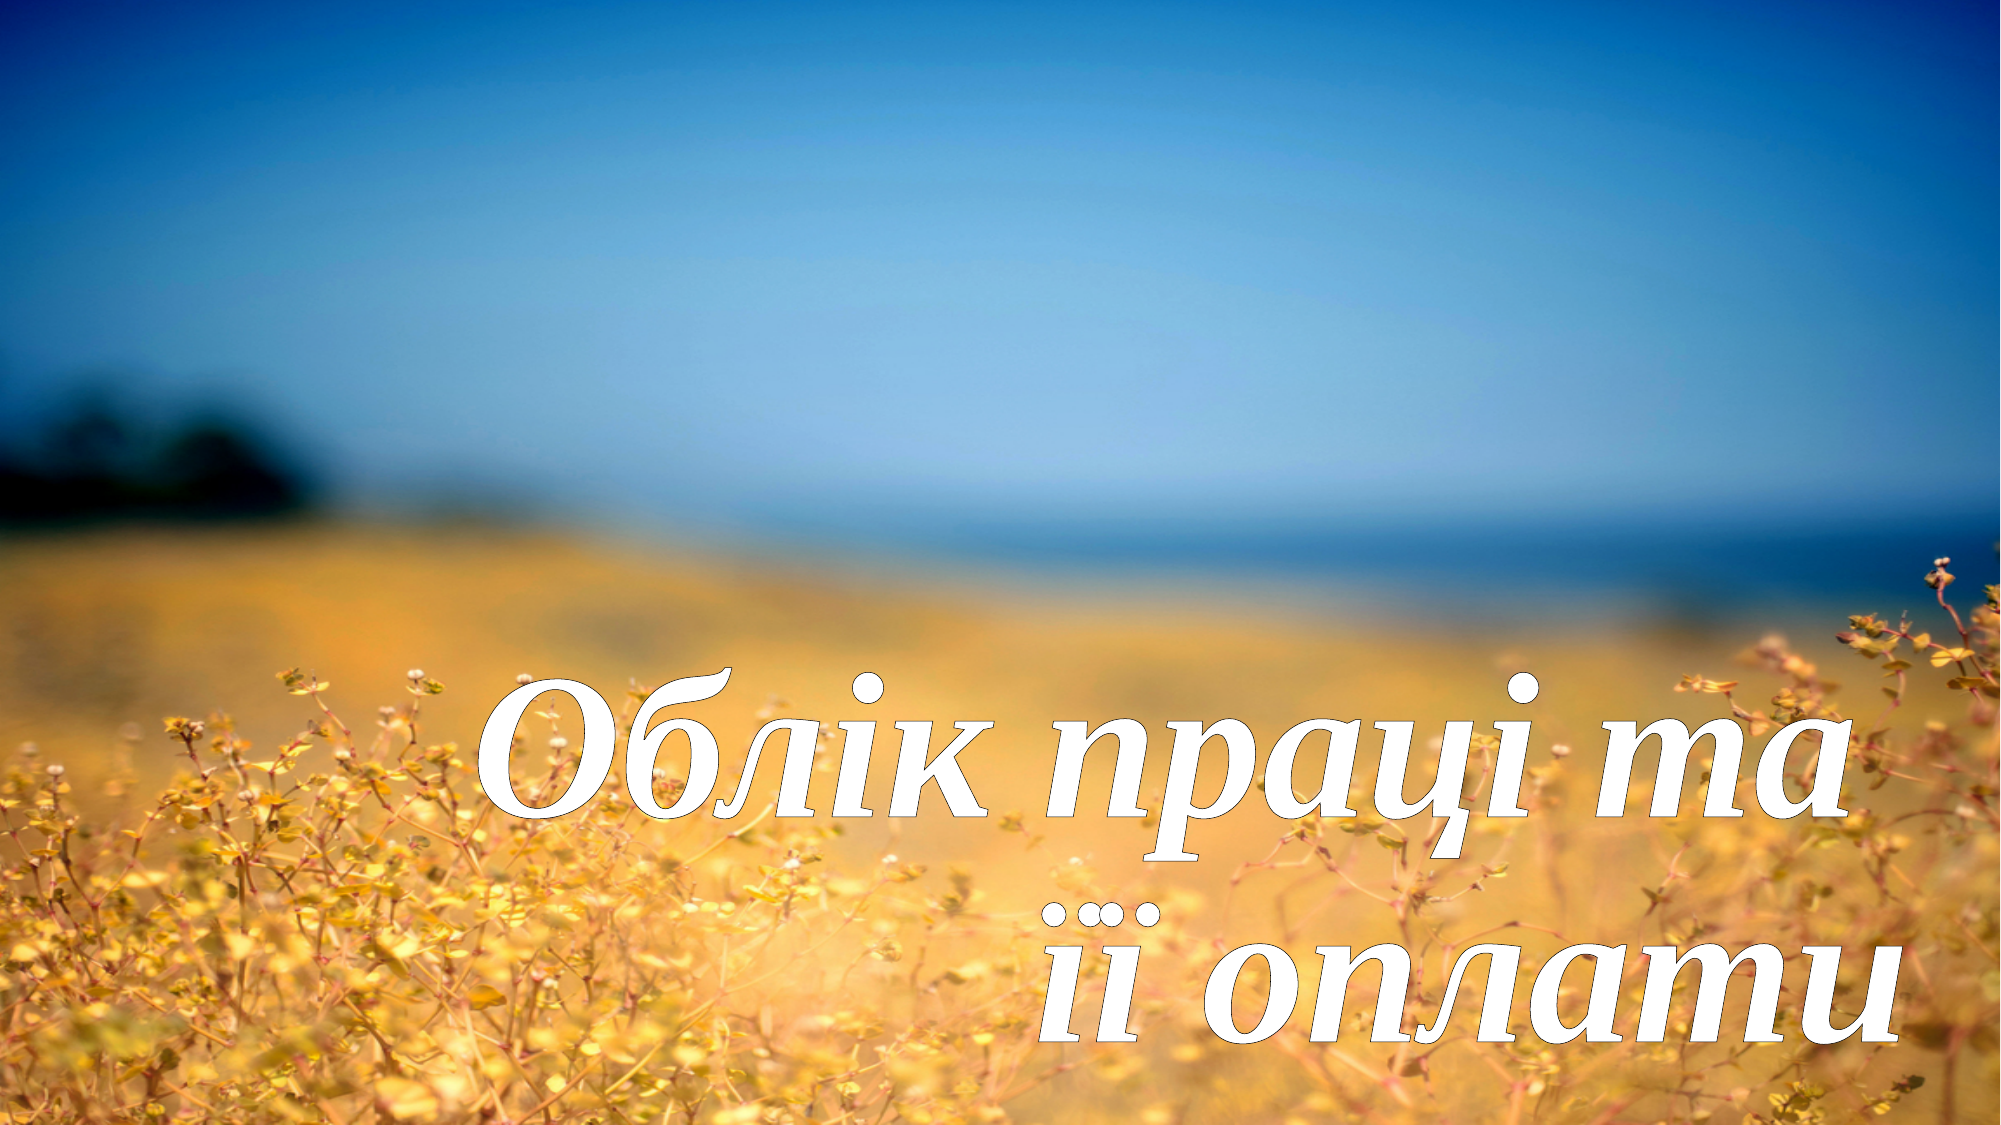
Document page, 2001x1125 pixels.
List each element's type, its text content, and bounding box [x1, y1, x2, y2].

picture [0, 0, 2001, 1125]
title Облік праці та її оплати [180, 597, 1925, 1095]
